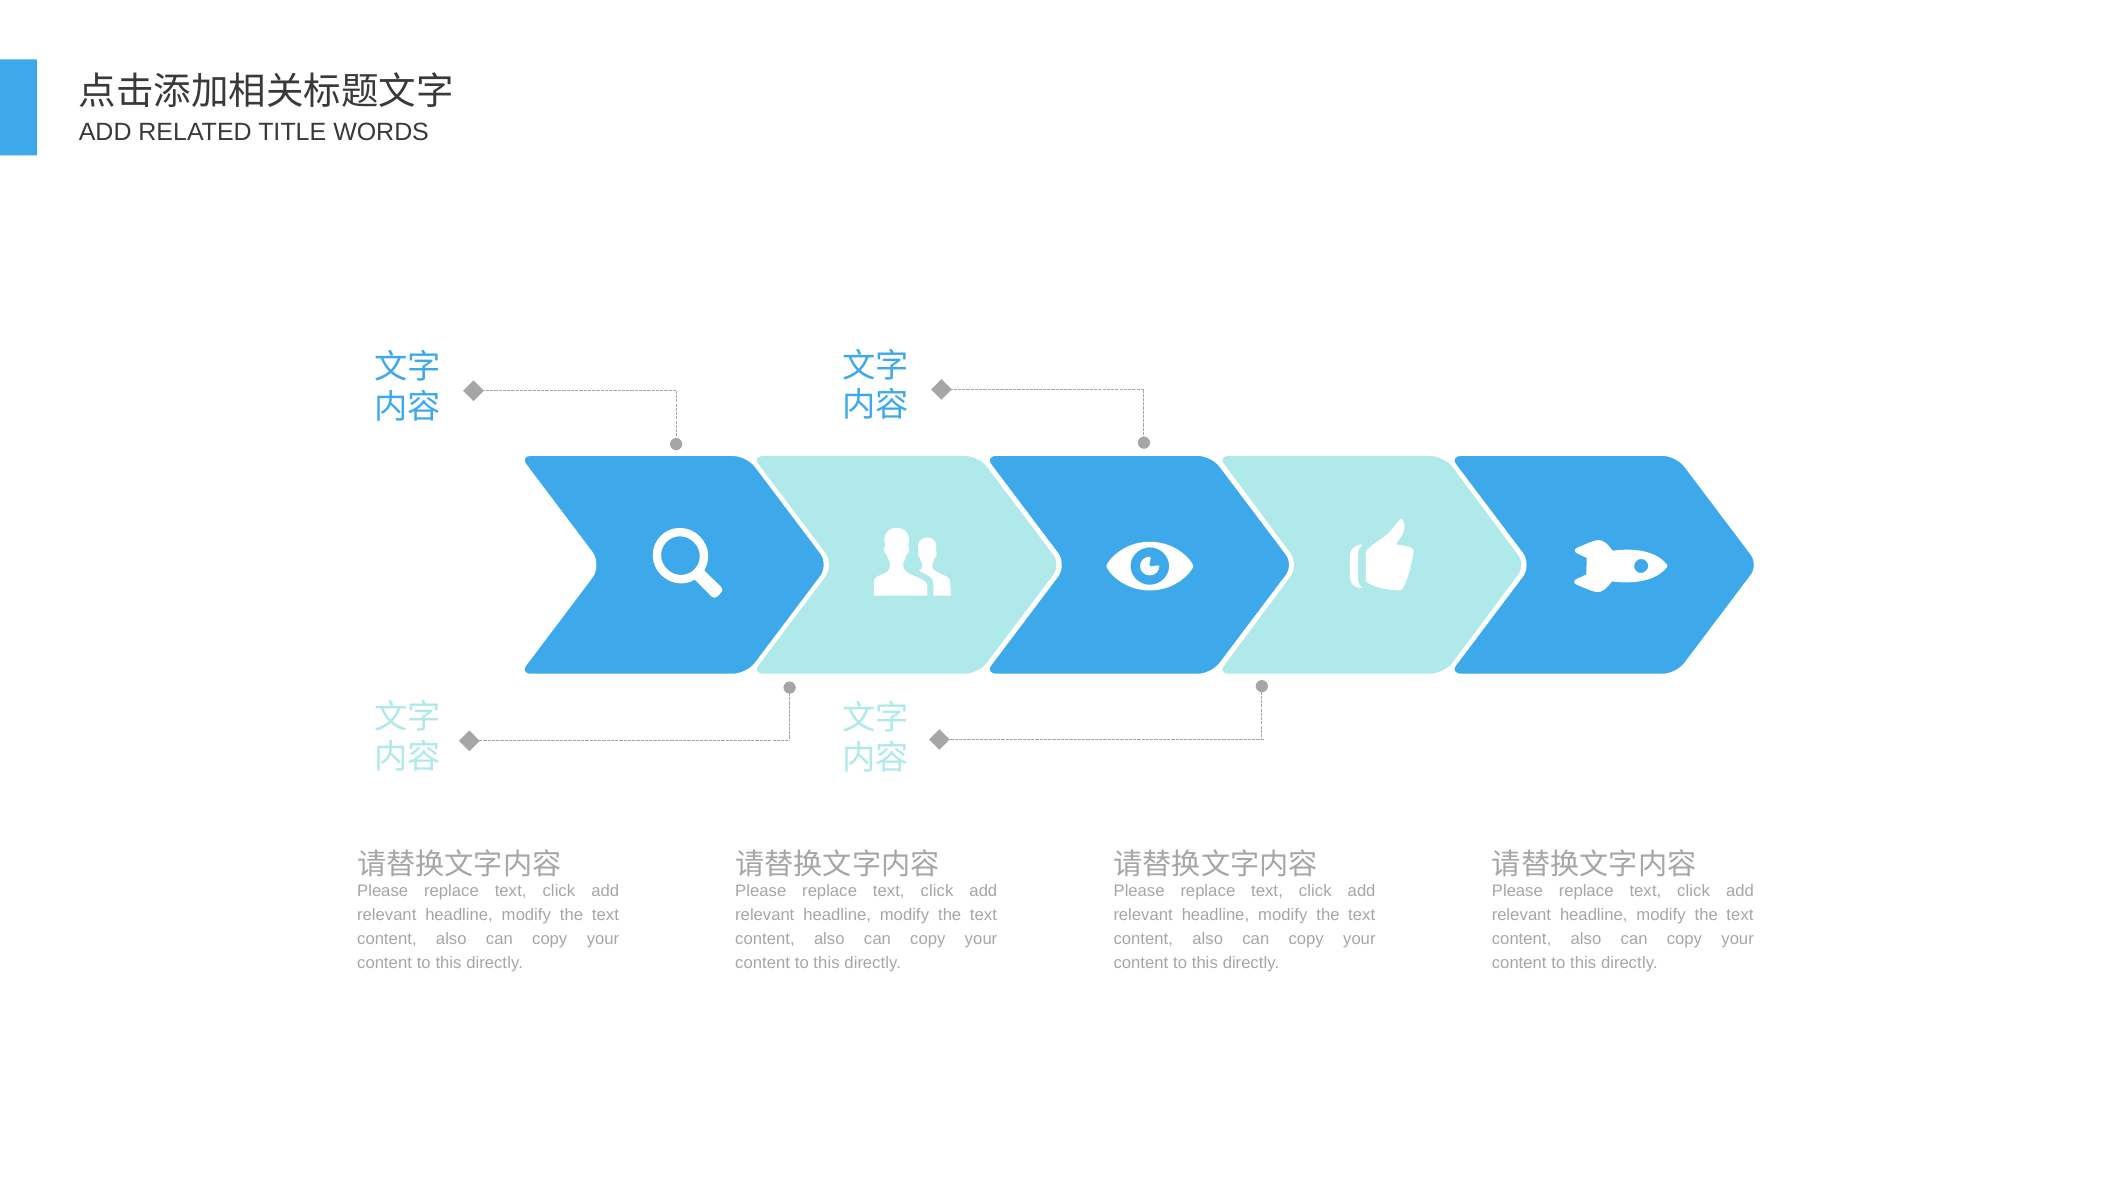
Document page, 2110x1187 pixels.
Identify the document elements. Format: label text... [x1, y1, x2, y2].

text_box 点击添加相关标题文字 [62, 59, 470, 121]
text_box ADD RELATED TITLE WORDS [62, 107, 446, 154]
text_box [520, 454, 1757, 676]
text_box 请替换文字内容 [735, 838, 948, 876]
text_box 文字内容 [834, 695, 917, 776]
text_box Please replace text, click add relevant headline, modify the text content, also can copy your content to this directly. [356, 876, 620, 972]
text_box 请替换文字内容 [1113, 838, 1326, 876]
text_box 文字内容 [366, 695, 449, 775]
text_box 请替换文字内容 [1491, 838, 1704, 876]
text_box 文字内容 [366, 345, 449, 426]
text_box 文字内容 [834, 343, 917, 424]
text_box Please replace text, click add relevant headline, modify the text content, also can copy your content to this directly. [1491, 876, 1755, 972]
text_box Please replace text, click add relevant headline, modify the text content, also can copy your content to this directly. [735, 876, 998, 972]
text_box 请替换文字内容 [356, 838, 570, 876]
text_box Please replace text, click add relevant headline, modify the text content, also can copy your content to this directly. [1113, 876, 1376, 972]
